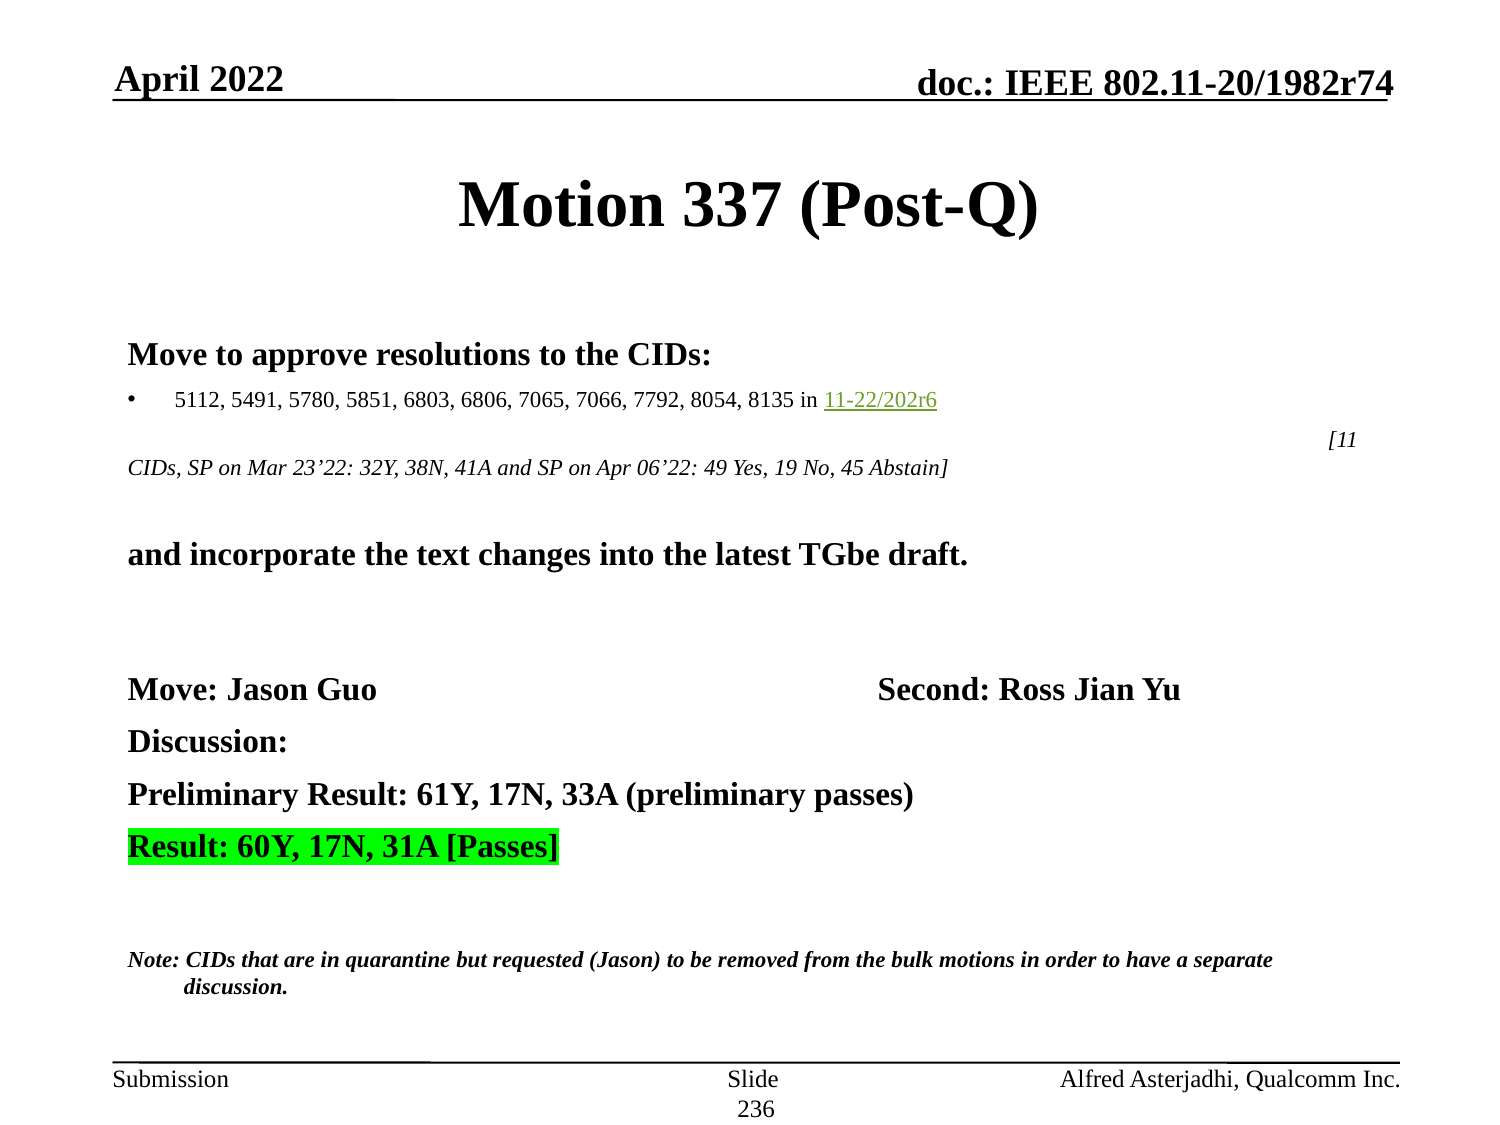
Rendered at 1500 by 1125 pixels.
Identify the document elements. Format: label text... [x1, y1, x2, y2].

slide_number Slide 236 [712, 1061, 800, 1123]
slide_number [114, 54, 423, 100]
title Motion 337 (Post-Q) [112, 112, 1388, 288]
list Move to approve resolutions to the CIDs: 5112, 5491, 5780, 5851, 6803, 6806, 7065, 7066, 7792, 8054, 8135 in 11-22/202r6 [11 CIDs, SP on Mar 23’22: 32Y, 38N, 41A and SP on Apr 06’22: 49 Yes, 19 No, 45 Abstain] and incorporate the text changes into the latest TGbe draft. Move: Jason Guo Second: Ross Jian Yu Discussion: Preliminary Result: 61Y, 17N, 33A (preliminary passes) Result: 60Y, 17N, 31A [Passes] Note: CIDs that are in quarantine but requested (Jason) to be removed from the bulk motions in order to have a separate discussion. [112, 324, 1388, 1000]
footer Alfred Asterjadhi, Qualcomm Inc. [878, 1061, 1402, 1093]
